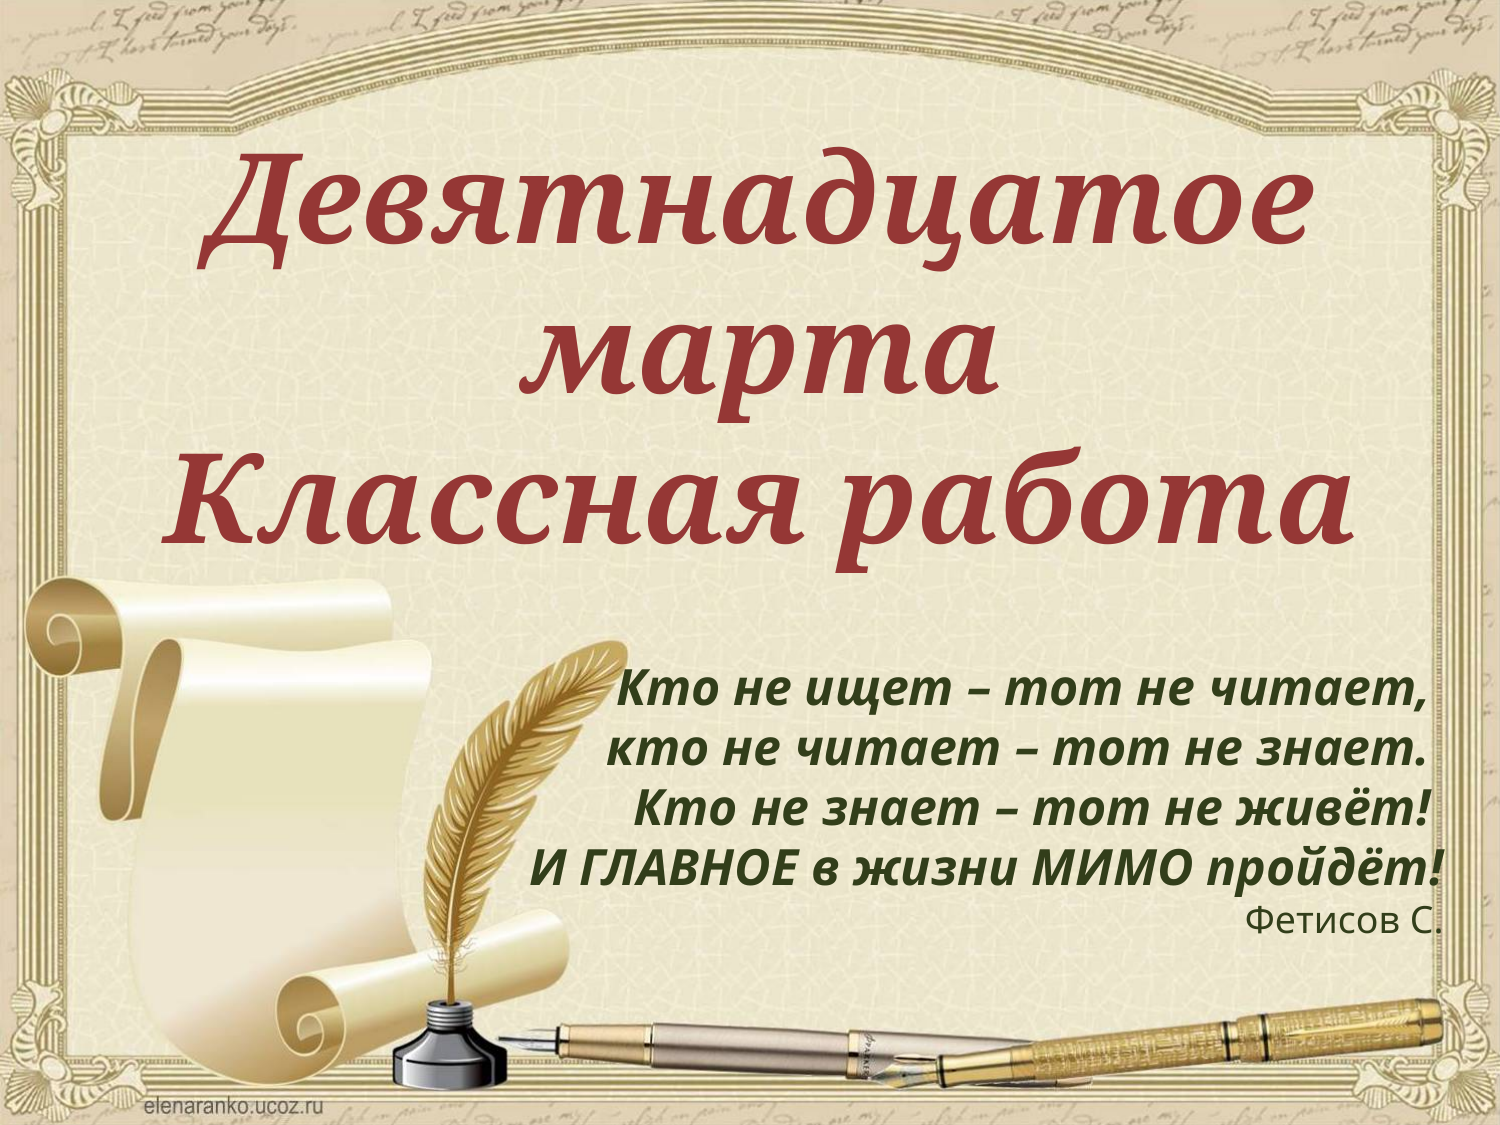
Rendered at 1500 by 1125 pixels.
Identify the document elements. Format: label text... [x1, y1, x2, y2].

text_box Девятнадцатое марта Классная работа [123, 196, 1400, 492]
picture [0, 0, 1500, 1125]
text_box Кто не ищет – тот не читает, кто не читает – тот не знает. Кто не знает – тот не живёт! И ГЛАВНОЕ в жизни МИМО пройдёт! Фетисов С. [501, 648, 1459, 949]
